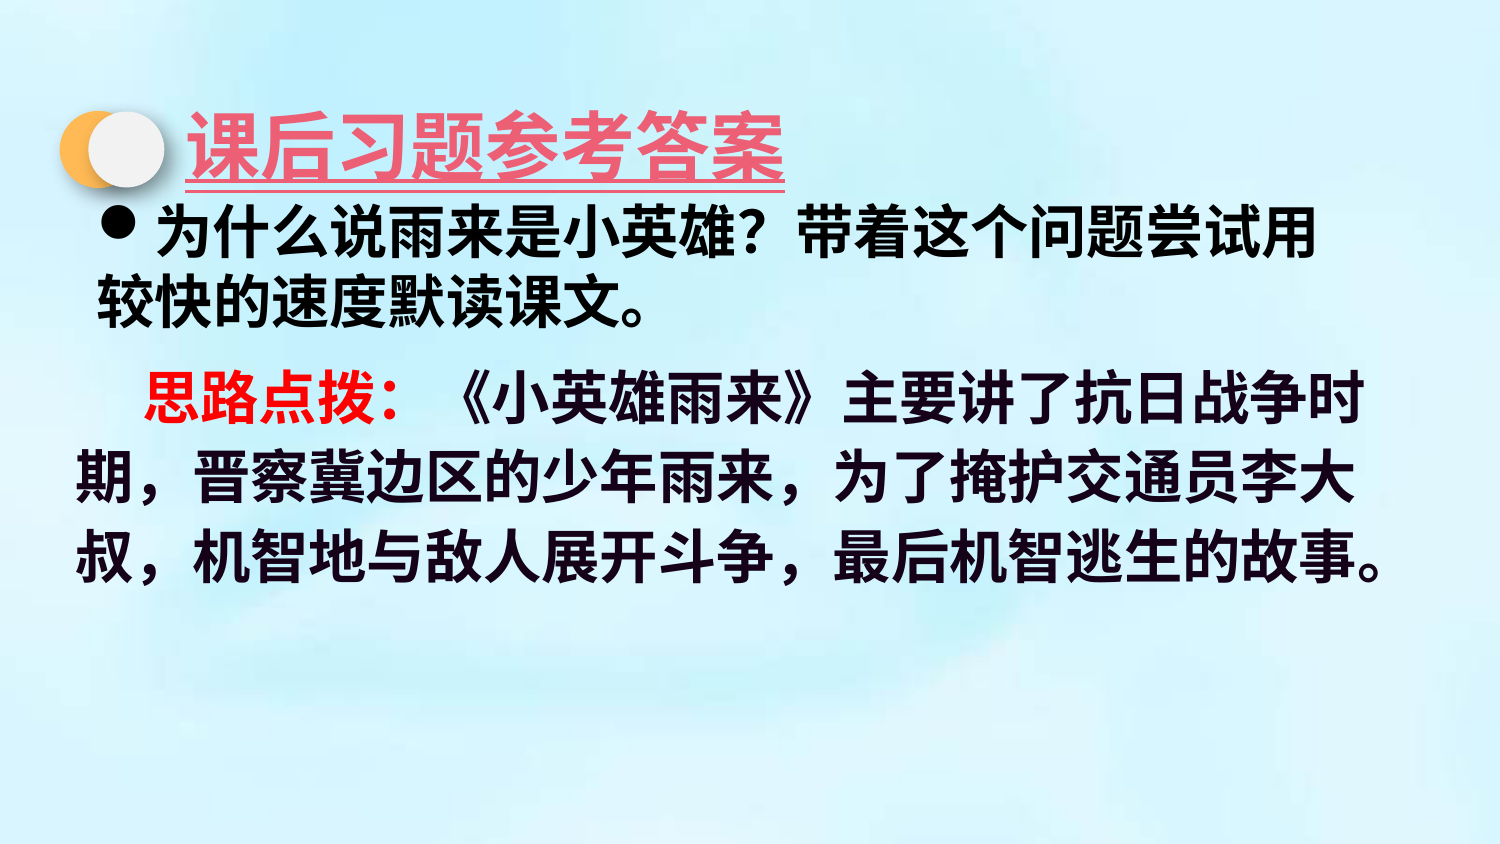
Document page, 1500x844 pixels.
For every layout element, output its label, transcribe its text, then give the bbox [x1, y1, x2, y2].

text_box 思路点拨：《小英雄雨来》主要讲了抗日战争时期，晋察冀边区的少年雨来，为了掩护交通员李大叔，机智地与敌人展开斗争，最后机智逃生的故事。 [60, 343, 1421, 598]
text_box 课后习题参考答案 [170, 92, 801, 198]
picture [0, 0, 1500, 844]
text_box 为什么说雨来是小英雄？带着这个问题尝试用较快的速度默读课文。 [81, 187, 1372, 343]
text_box [87, 110, 166, 189]
text_box [59, 110, 110, 188]
